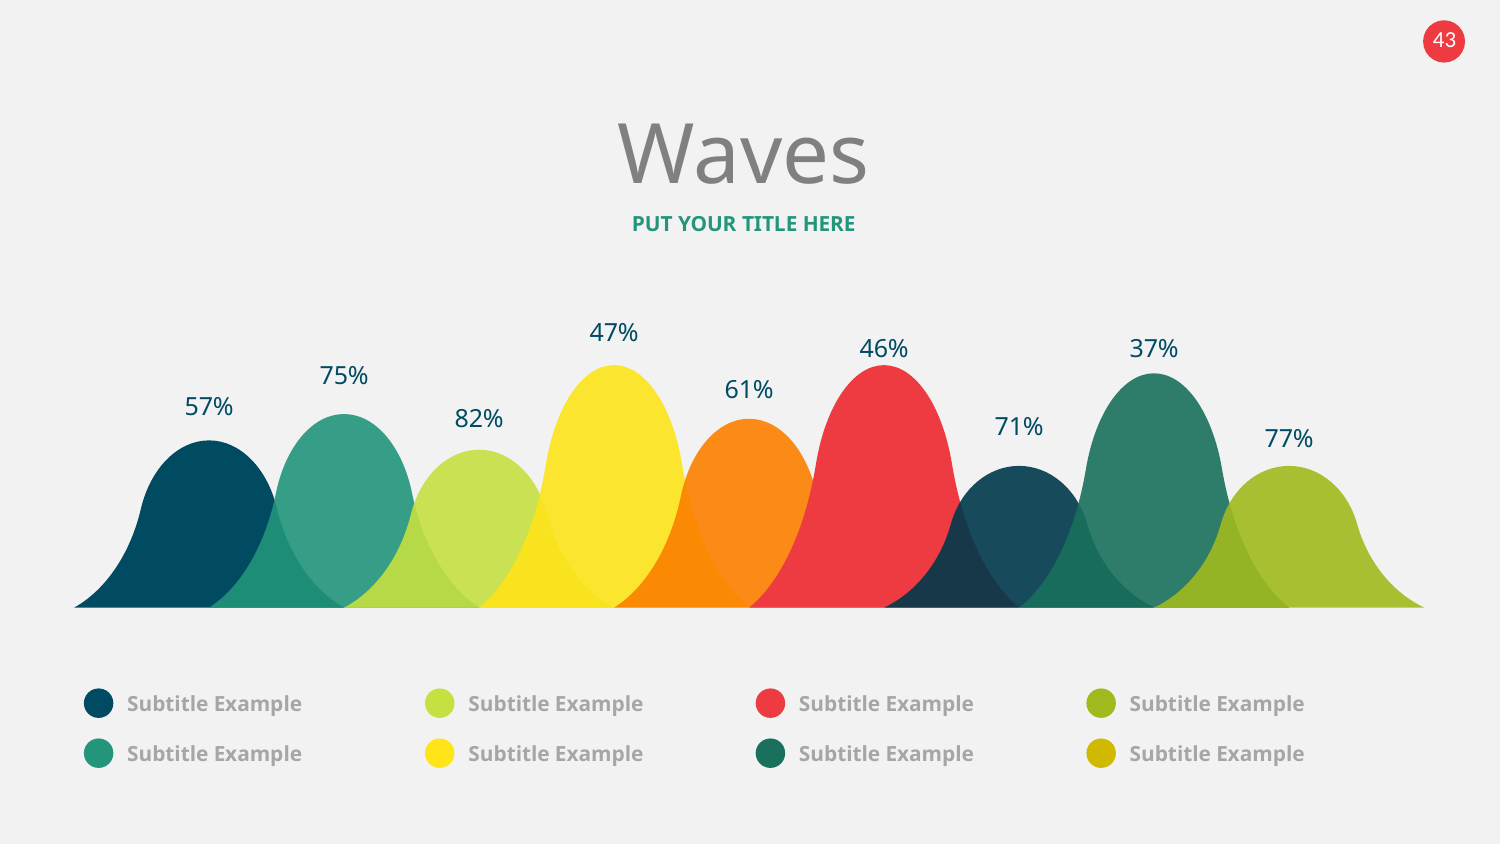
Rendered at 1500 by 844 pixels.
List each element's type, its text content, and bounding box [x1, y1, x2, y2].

list PUT YOUR TITLE HERE [409, 206, 1093, 243]
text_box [74, 302, 1425, 608]
list Waves [409, 104, 1093, 200]
list Subtitle Example [468, 687, 764, 718]
list Subtitle Example [127, 737, 423, 768]
list Subtitle Example [468, 737, 764, 768]
list Subtitle Example [1129, 737, 1425, 768]
list Subtitle Example [798, 737, 1095, 768]
list Subtitle Example [798, 687, 1095, 718]
list Subtitle Example [127, 687, 423, 718]
list Subtitle Example [1129, 687, 1425, 718]
